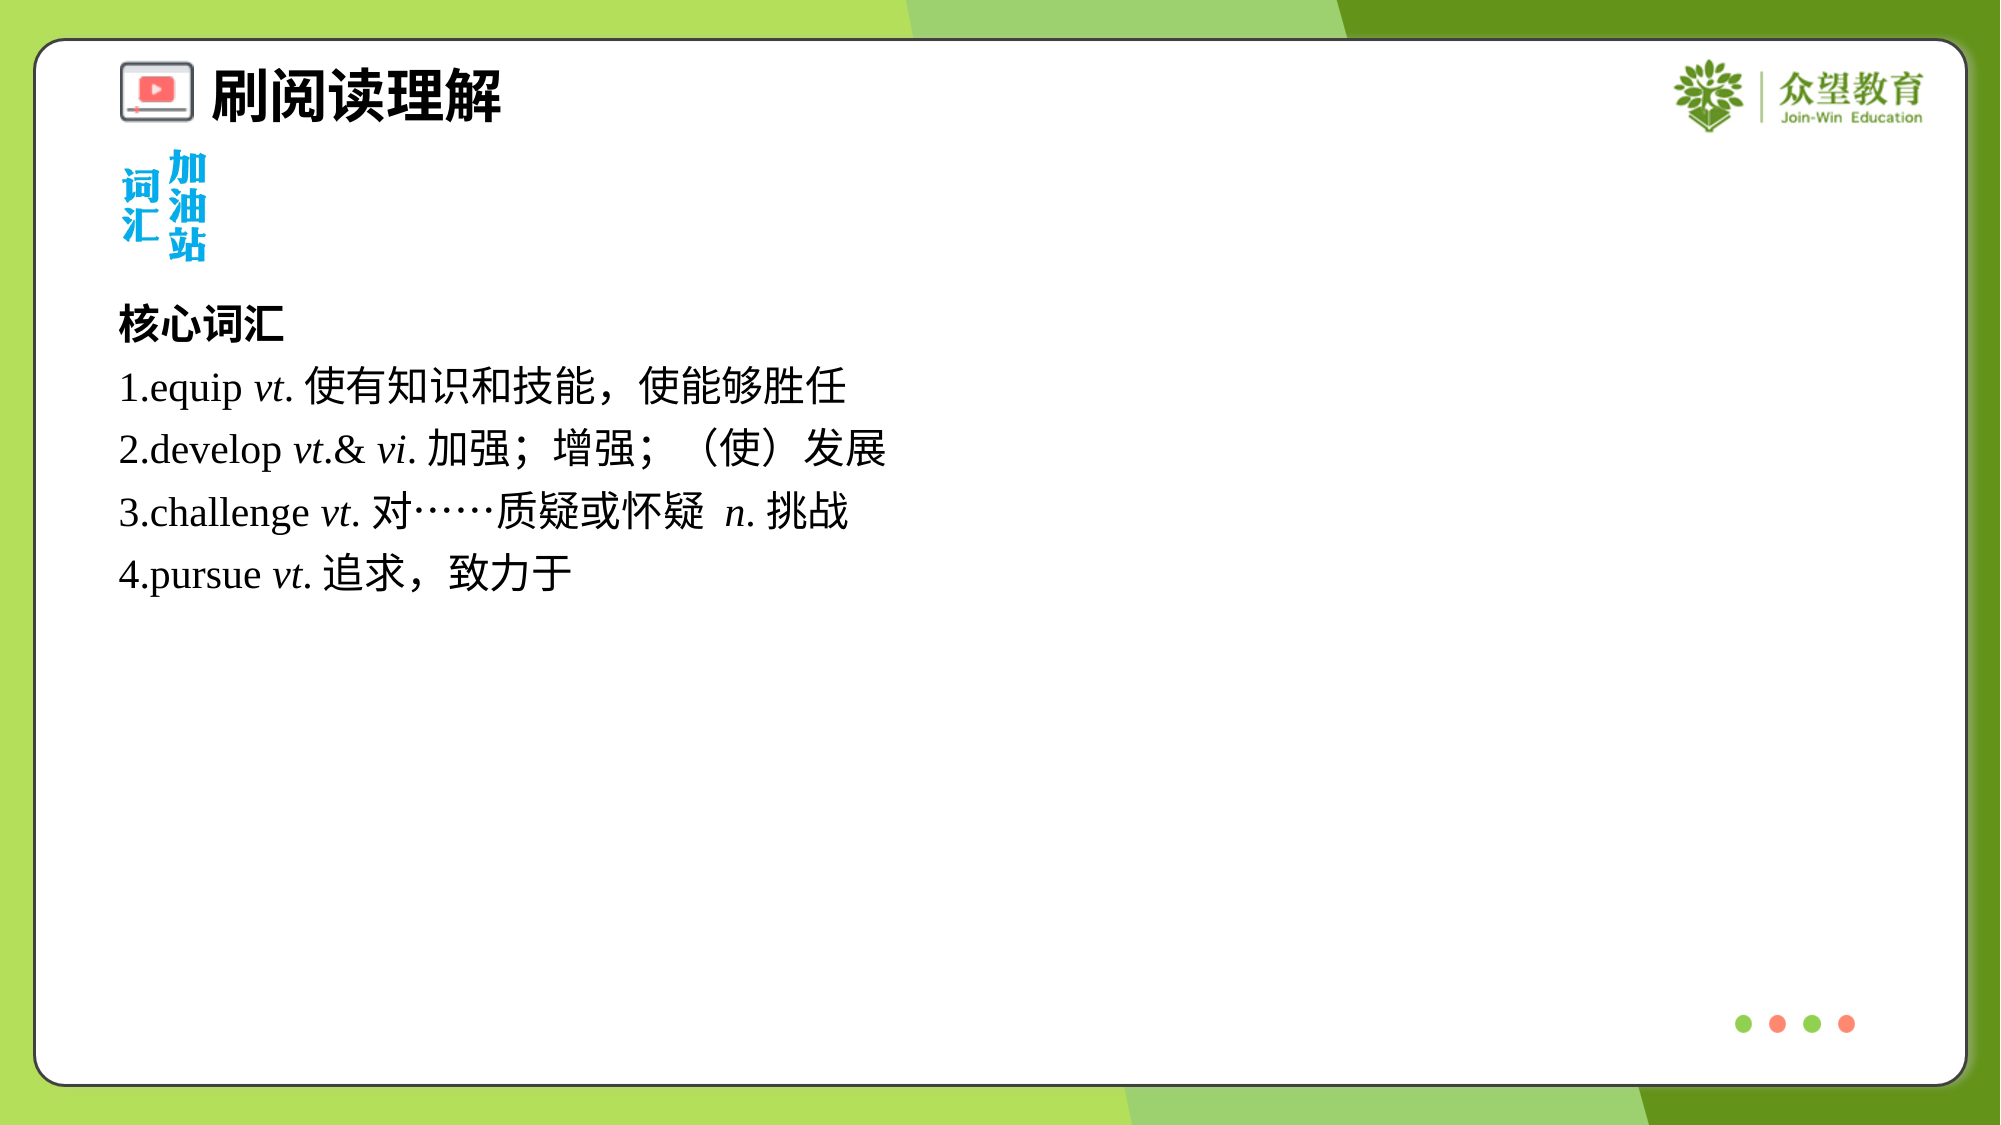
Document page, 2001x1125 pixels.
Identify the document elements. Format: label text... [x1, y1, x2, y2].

picture [0, 0, 2000, 1125]
text_box 核心词汇 1.equip vt.使有知识和技能，使能够胜任 2.develop vt.& vi.加强；增强；（使）发展 3.challenge vt.对……质疑或怀疑 n.挑战 4.pursue vt.追求，致力于 [118, 284, 1883, 598]
